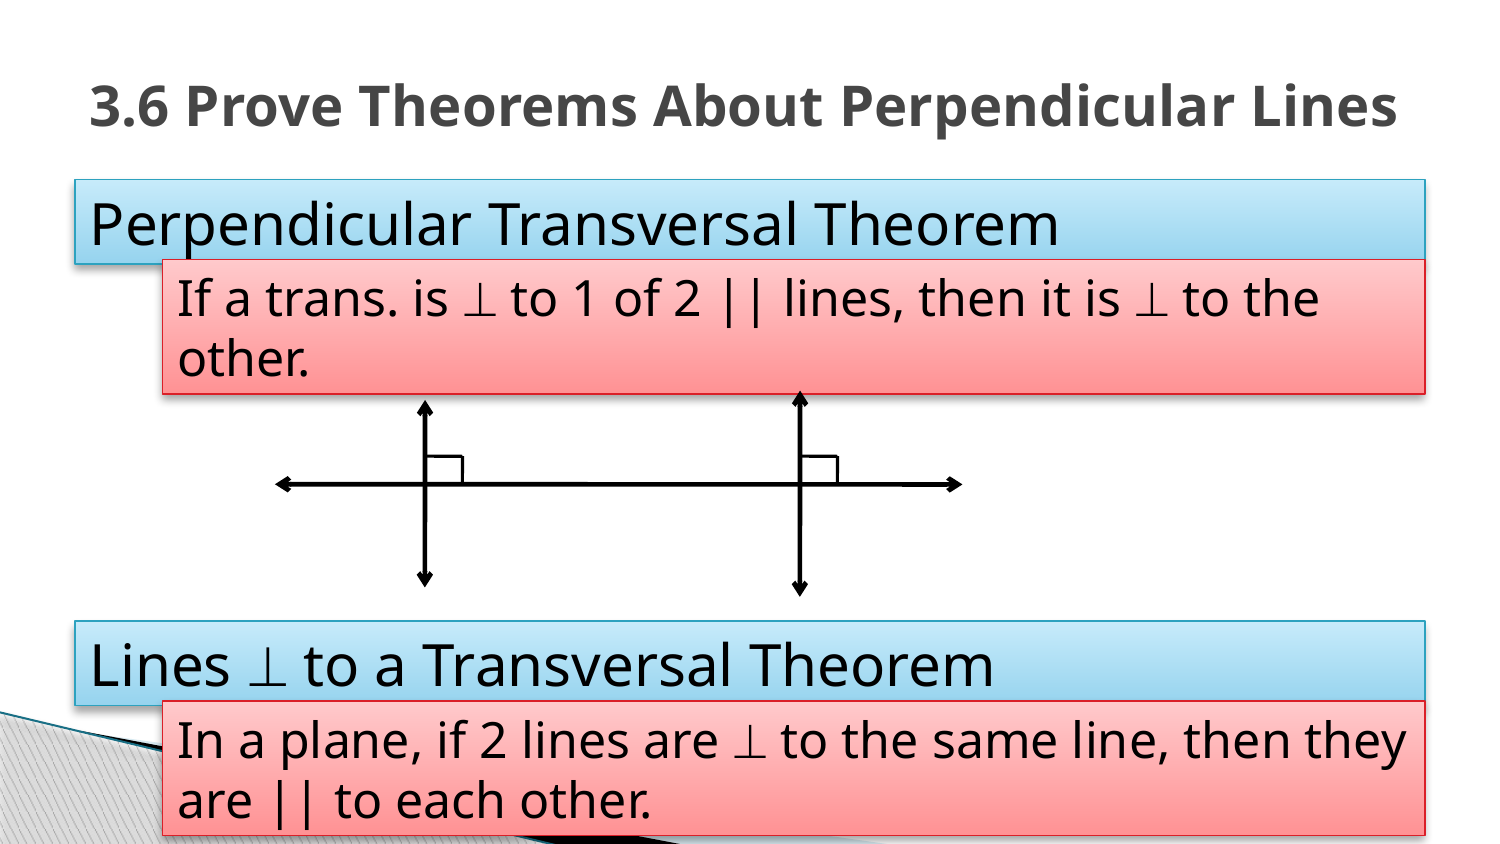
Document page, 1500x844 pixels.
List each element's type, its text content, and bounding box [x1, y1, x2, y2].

text_box In a plane, if 2 lines are  to the same line, then they are || to each other. [162, 700, 1426, 836]
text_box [799, 455, 838, 485]
text_box Perpendicular Transversal Theorem [74, 179, 1426, 265]
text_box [424, 455, 463, 485]
text_box If a trans. is  to 1 of 2 || lines, then it is  to the other. [162, 259, 1426, 395]
title 3.6 Prove Theorems About Perpendicular Lines [75, 33, 1425, 175]
text_box Lines  to a Transversal Theorem [74, 620, 1426, 706]
